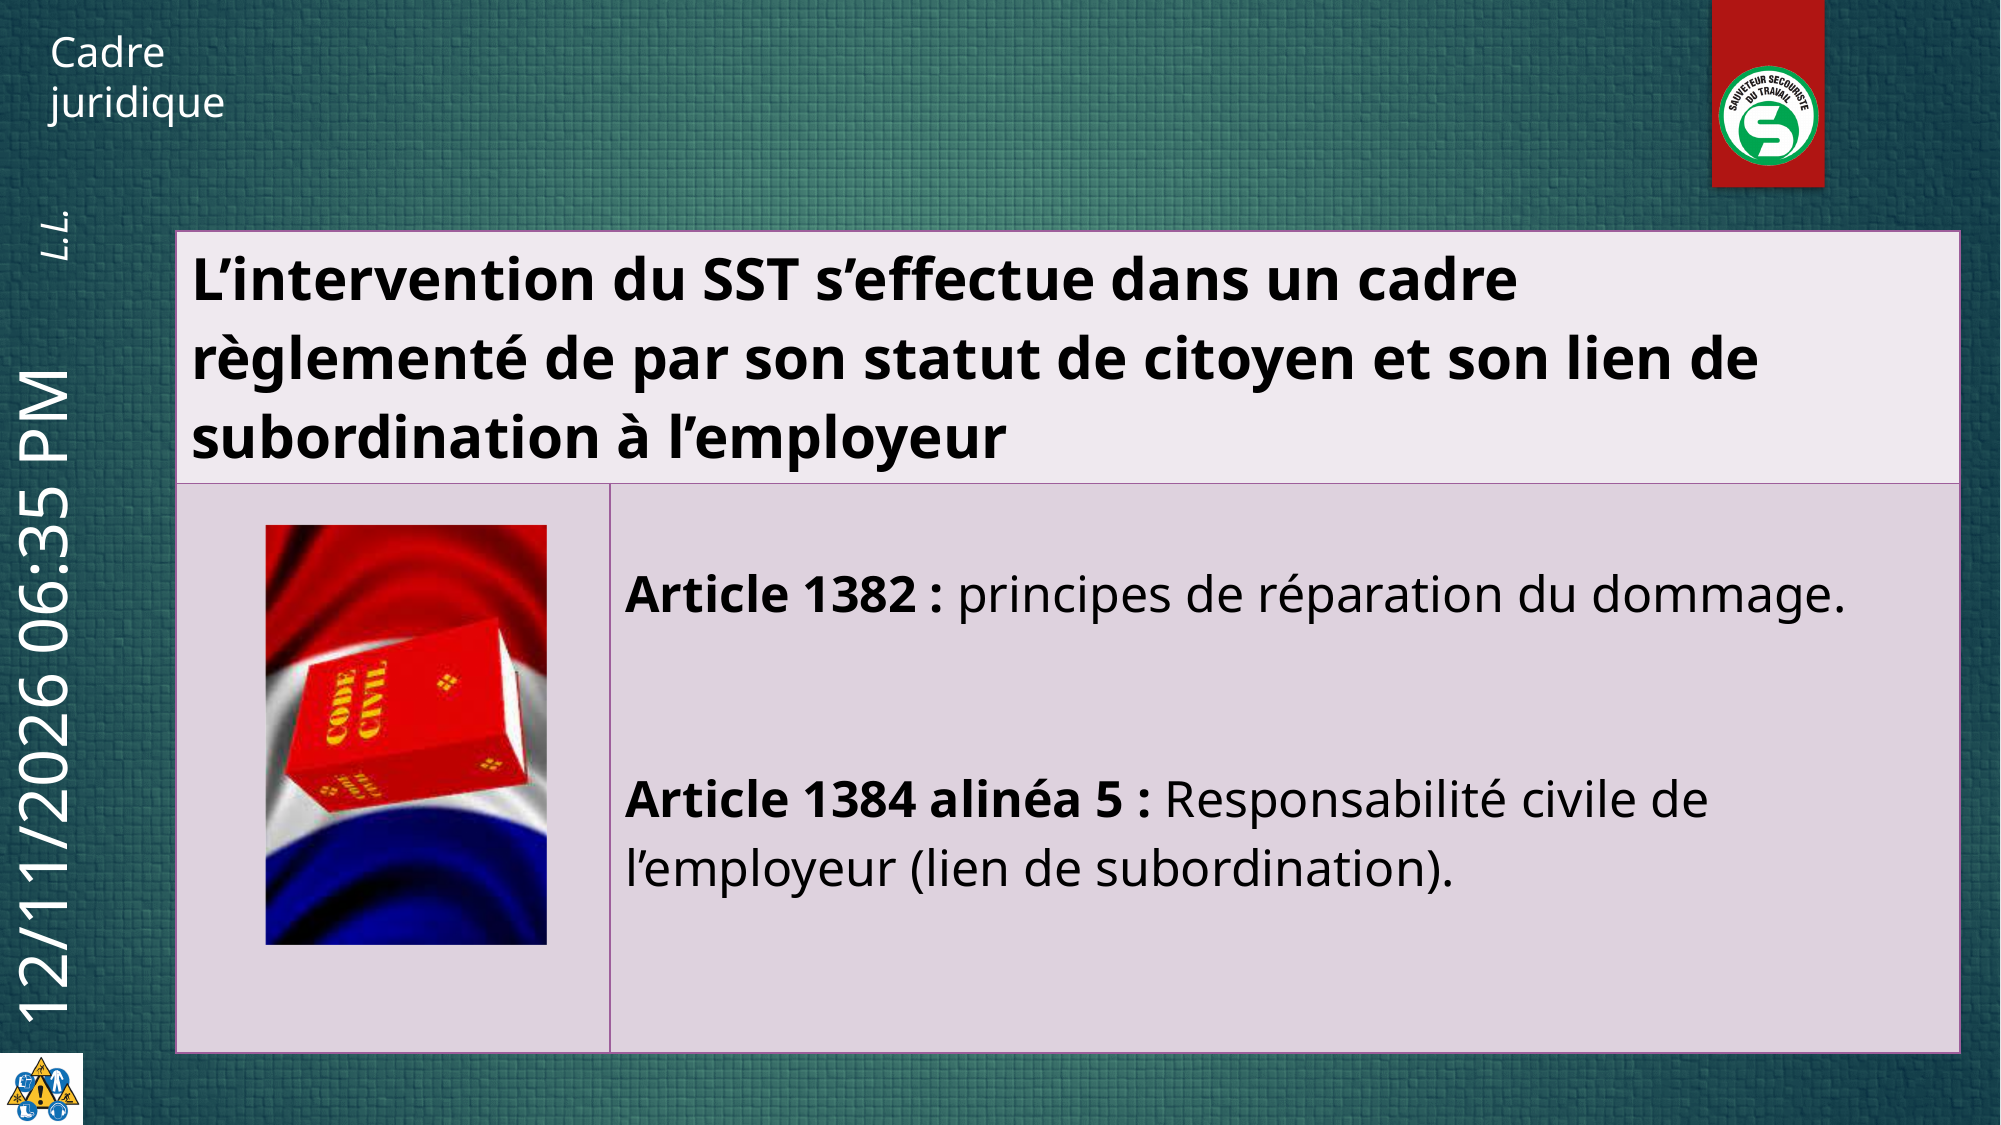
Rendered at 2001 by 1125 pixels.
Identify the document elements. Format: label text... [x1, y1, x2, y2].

table_header L’intervention du SST s’effectue dans un cadre règlementé de par son statut de citoyen et son lien de subordination à l’employeur [177, 232, 1959, 483]
picture [0, 1053, 83, 1125]
picture [195, 525, 617, 944]
picture [1718, 65, 1819, 166]
text_box Cadre juridique [23, 18, 265, 134]
table_cell [177, 484, 609, 1052]
table_cell Article 1382 : principes de réparation du dommage. Article 1384 alinéa 5 : Responsabilité civile de l’employeur (lien de subordination). [611, 484, 1959, 1052]
